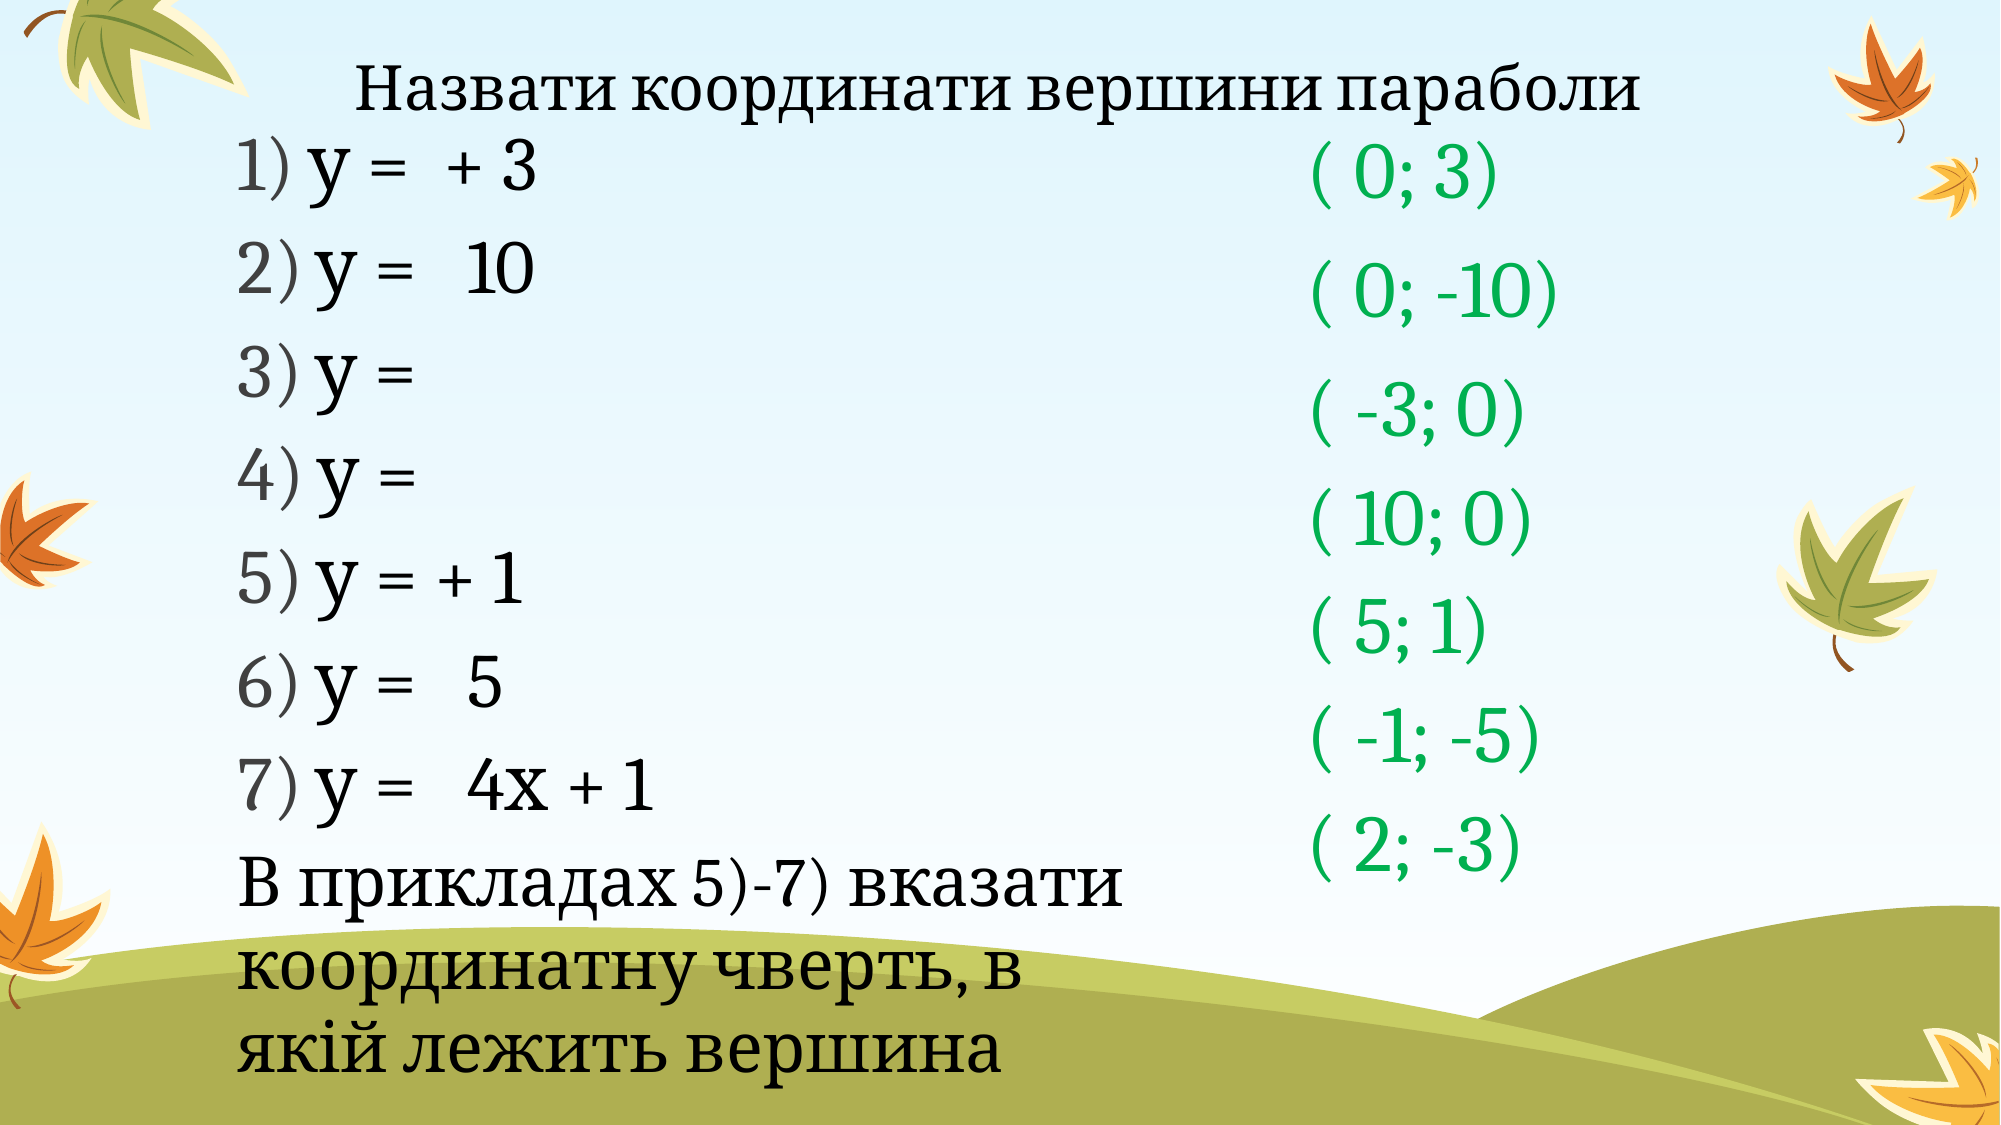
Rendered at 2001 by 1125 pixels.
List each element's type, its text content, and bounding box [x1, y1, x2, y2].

list ( 0; 3) ( 0; -10) ( -3; 0) ( 10; 0) ( 5; 1) ( -1; -5) ( 2; -3) [1285, 110, 1815, 900]
title Назвати координати вершини параболи [249, 12, 1749, 132]
